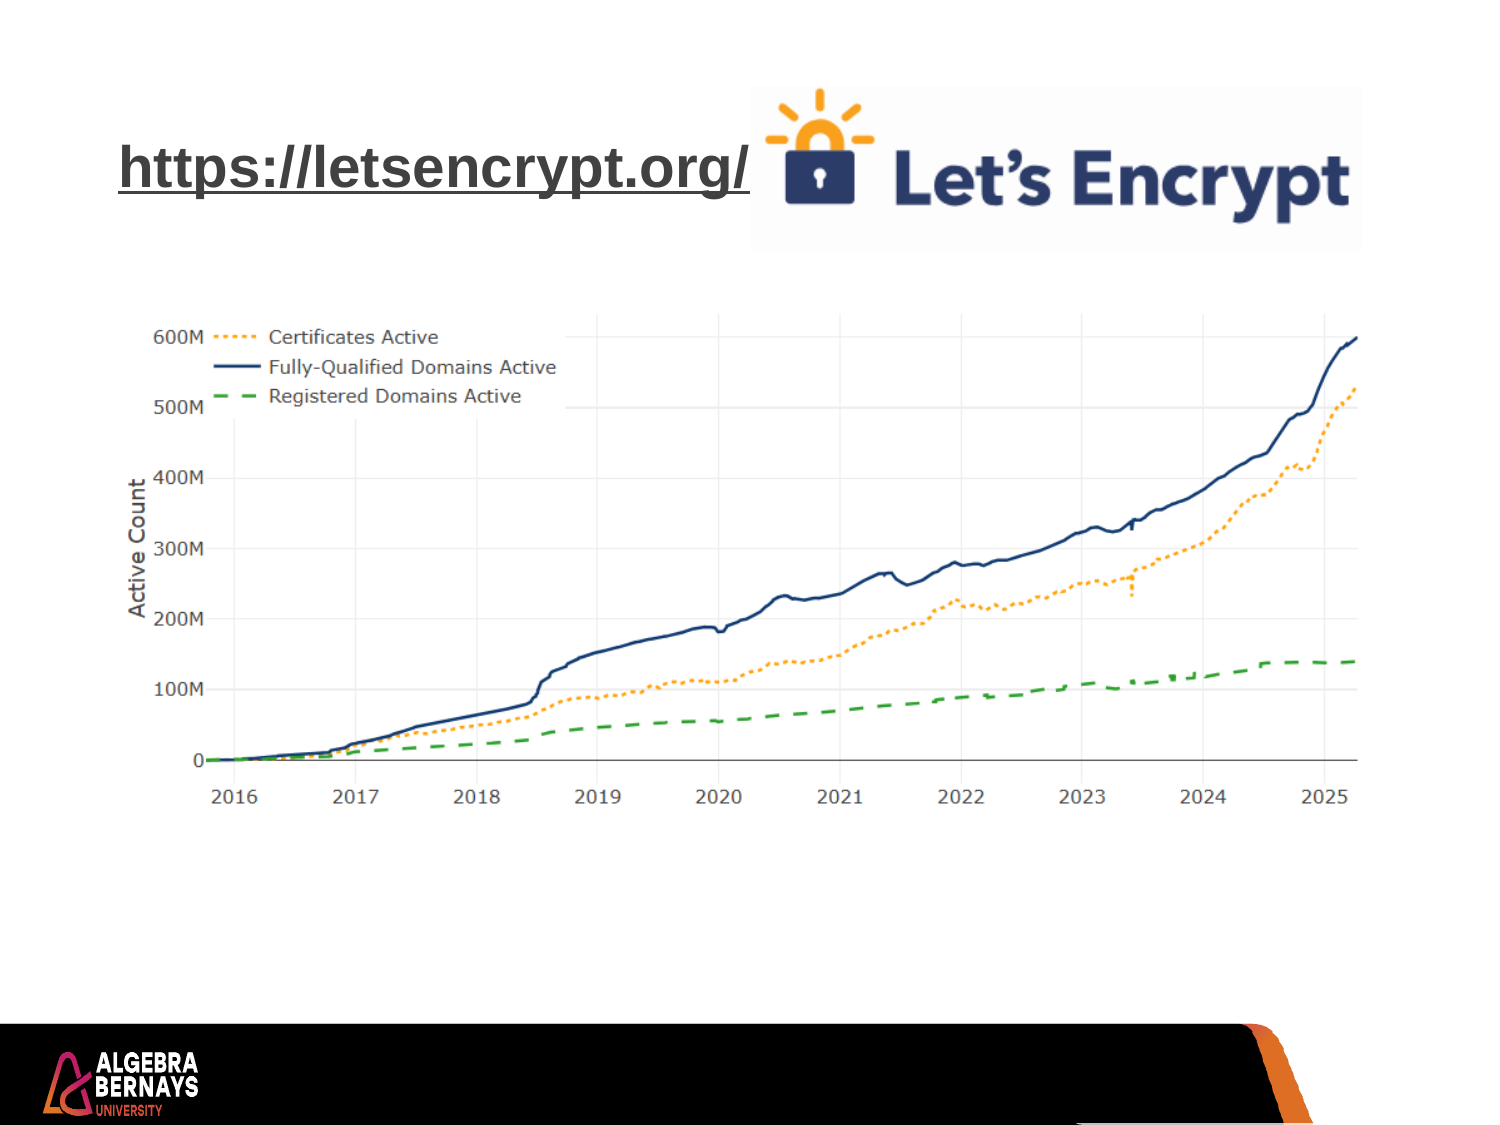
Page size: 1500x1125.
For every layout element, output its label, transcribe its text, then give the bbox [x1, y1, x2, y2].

picture [0, 1023, 1468, 1125]
picture [111, 265, 1389, 860]
picture [749, 86, 1363, 251]
title https://letsencrypt.org/ [103, 59, 1397, 278]
